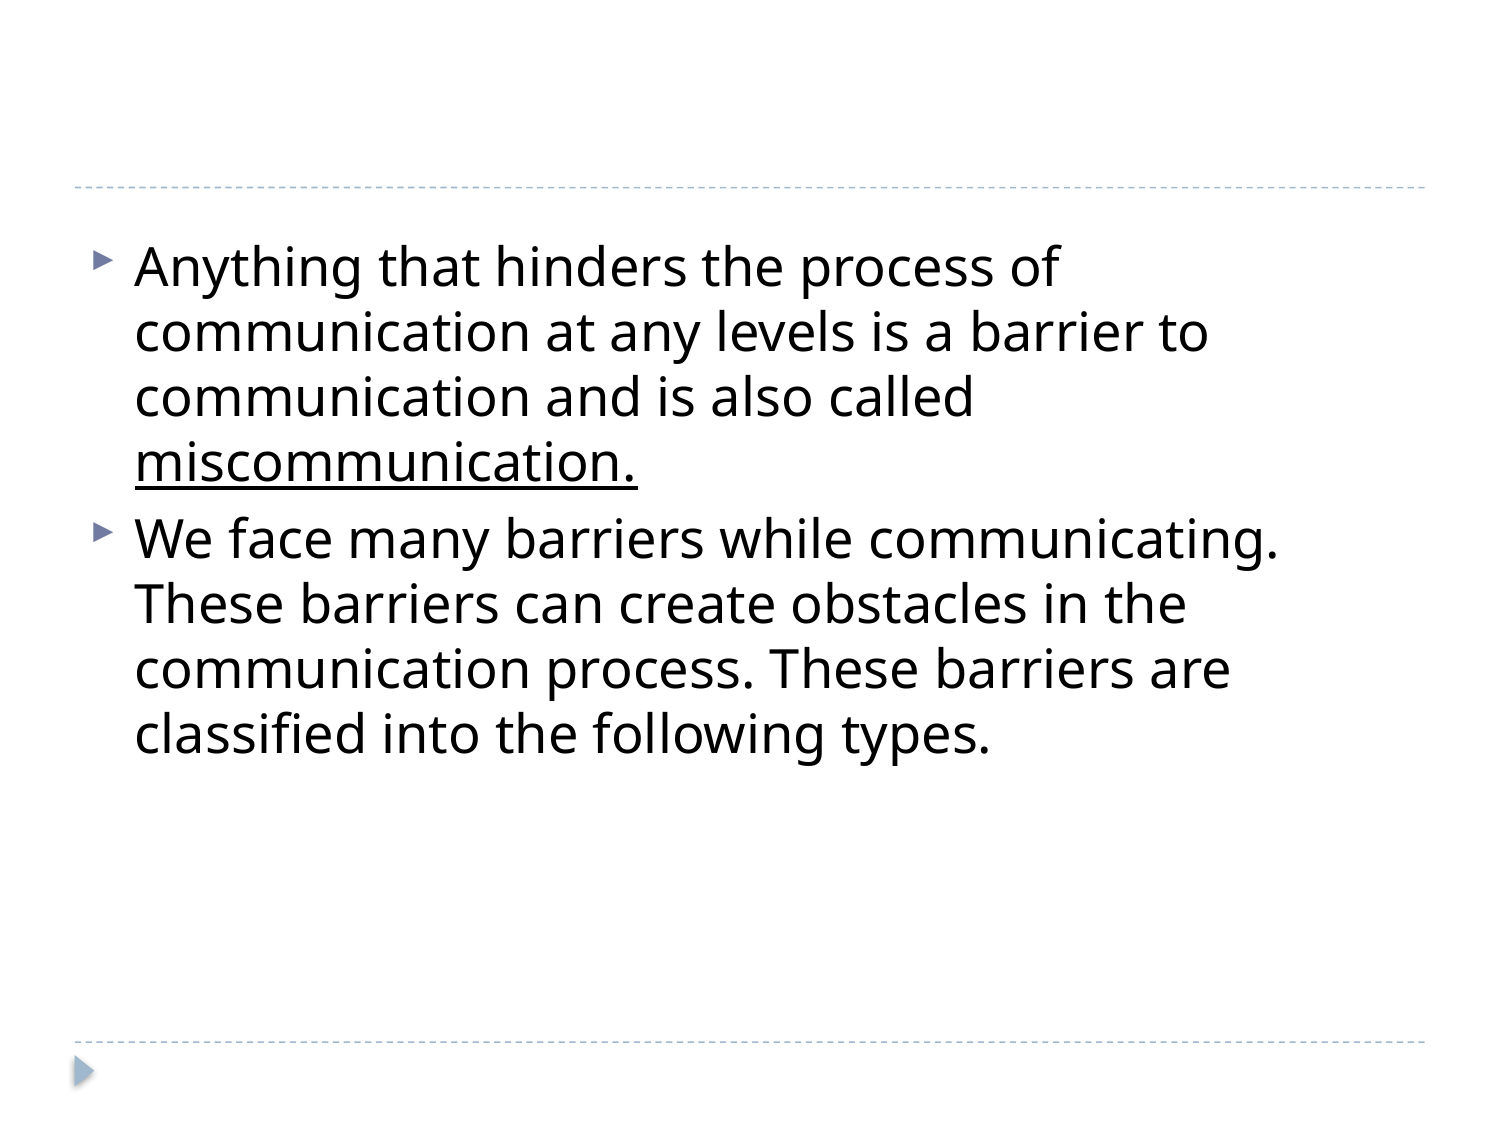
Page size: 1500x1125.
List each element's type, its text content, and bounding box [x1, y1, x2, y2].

list Anything that hinders the process of communication at any levels is a barrier to communication and is also called miscommunication. We face many barriers while communicating. These barriers can create obstacles in the communication process. These barriers are classified into the following types. [75, 224, 1425, 1005]
